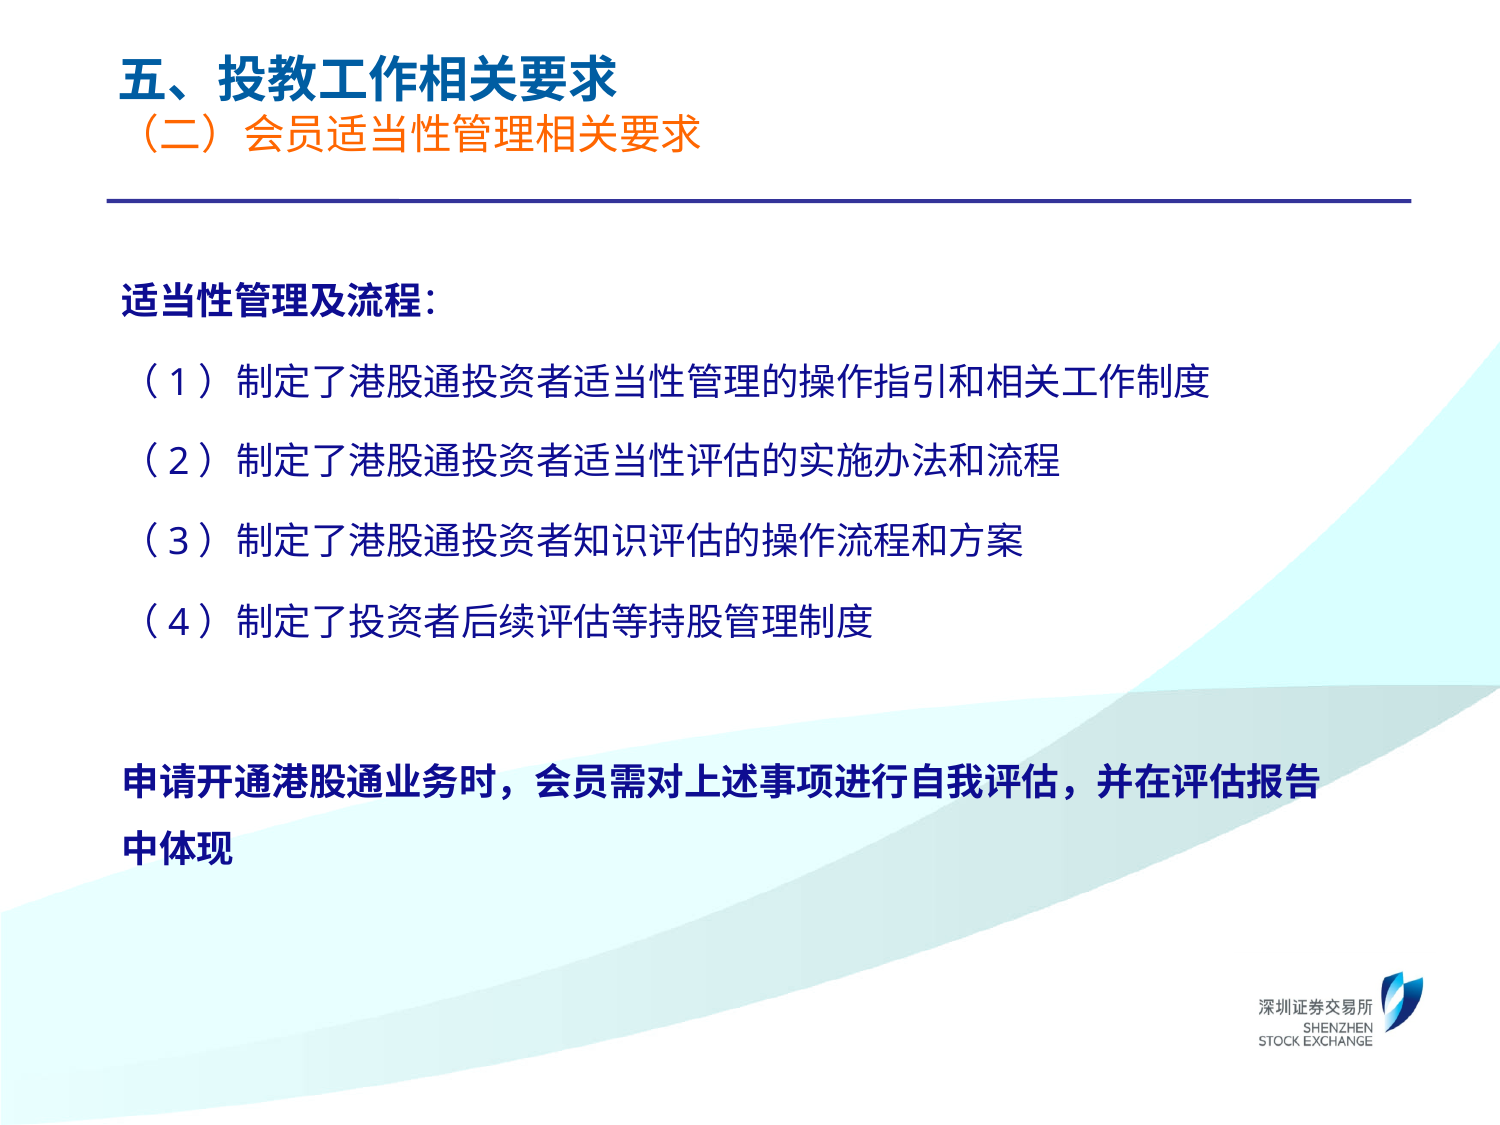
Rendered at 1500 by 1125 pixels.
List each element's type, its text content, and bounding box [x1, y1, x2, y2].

text_box 五、投教工作相关要求 （二）会员适当性管理相关要求 [106, 42, 1182, 164]
picture [0, 0, 1500, 1125]
text_box 适当性管理及流程： （1）制定了港股通投资者适当性管理的操作指引和相关工作制度 （2）制定了港股通投资者适当性评估的实施办法和流程 （3）制定了港股通投资者知识评估的操作流程和方案 （4）制定了投资者后续评估等持股管理制度 申请开通港股通业务时，会员需对上述事项进行自我评估，并在评估报告中体现 [106, 247, 1365, 878]
